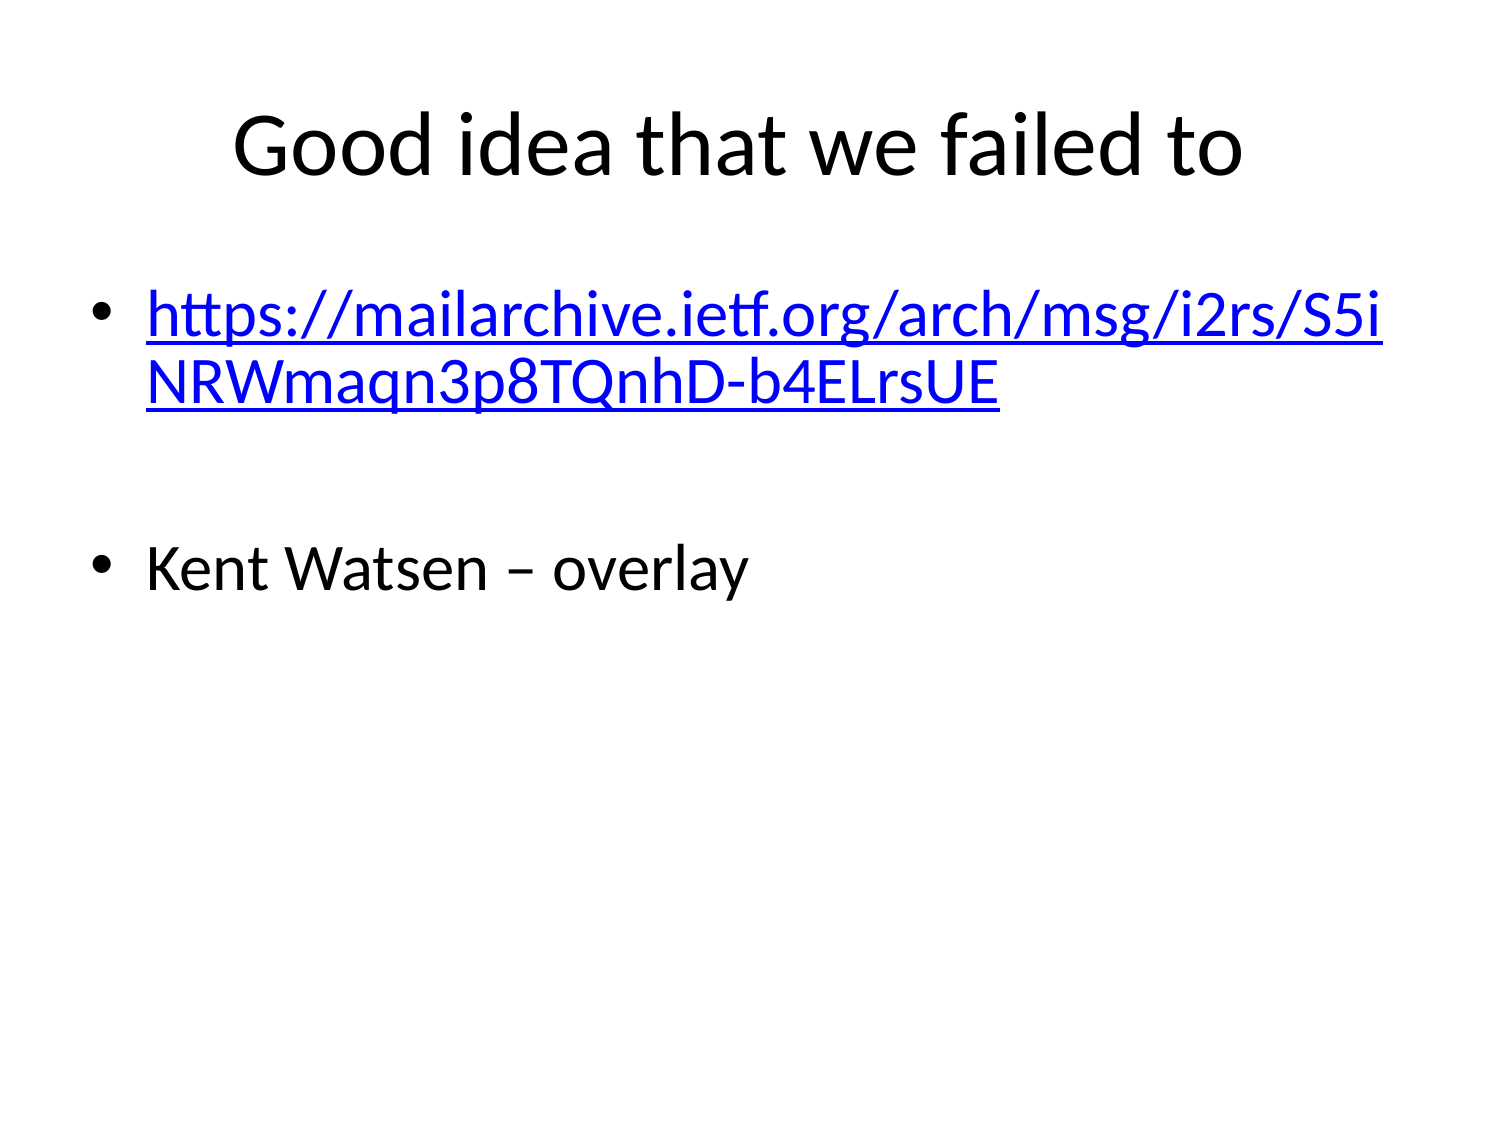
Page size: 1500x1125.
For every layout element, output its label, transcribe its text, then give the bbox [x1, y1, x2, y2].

title Good idea that we failed to [75, 45, 1425, 233]
list https://mailarchive.ietf.org/arch/msg/i2rs/S5iNRWmaqn3p8TQnhD-b4ELrsUE Kent Watsen – overlay [75, 262, 1425, 1005]
